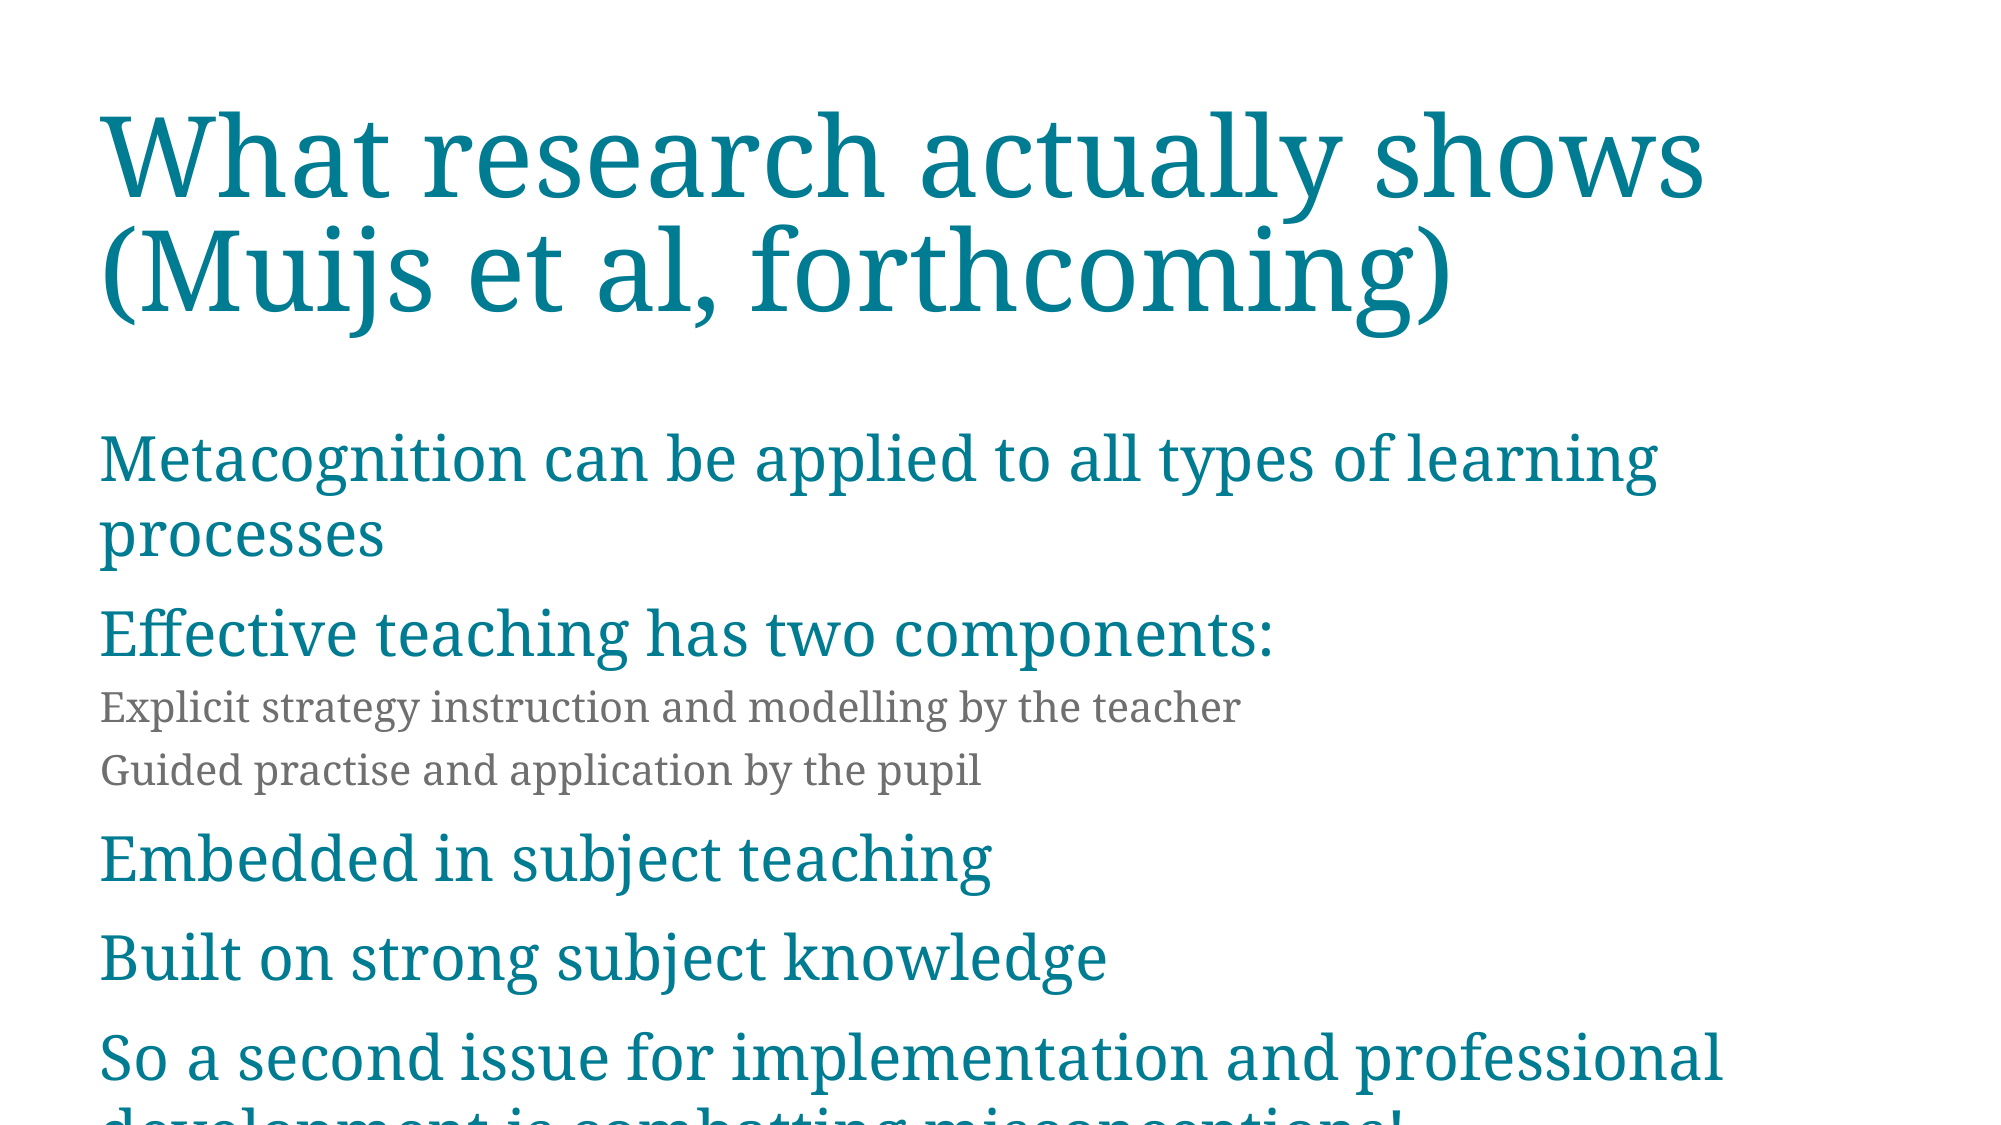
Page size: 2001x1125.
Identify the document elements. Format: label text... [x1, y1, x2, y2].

title What research actually shows (Muijs et al, forthcoming) [99, 105, 1896, 224]
list Metacognition can be applied to all types of learning processes Effective teaching has two components: Explicit strategy instruction and modelling by the teacher Guided practise and application by the pupil Embedded in subject teaching Built on strong subject knowledge So a second issue for implementation and professional development is combatting misconceptions! [99, 418, 1896, 1010]
